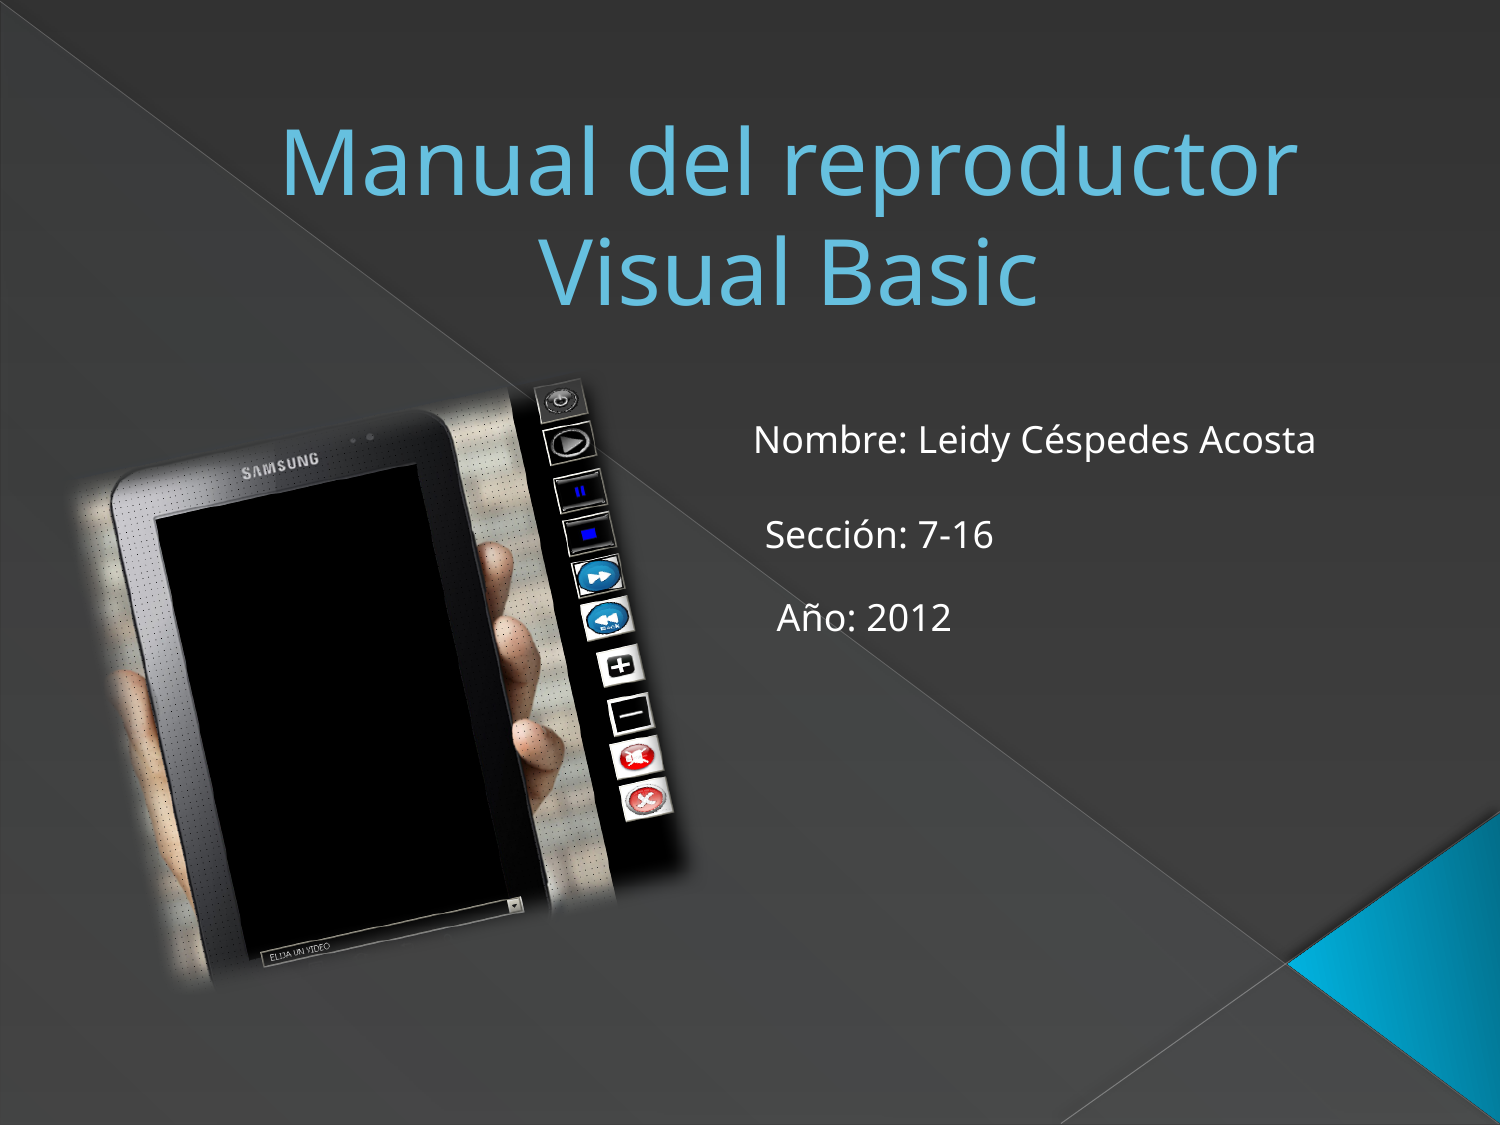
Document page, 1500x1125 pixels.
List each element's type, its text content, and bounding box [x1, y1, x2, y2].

text_box Nombre: Leidy Céspedes Acosta [738, 408, 1376, 469]
picture [88, 396, 678, 970]
title Manual del reproductor Visual Basic [88, 90, 1412, 332]
text_box Año: 2012 [761, 586, 1317, 646]
text_box Sección: 7-16 [750, 503, 1353, 564]
